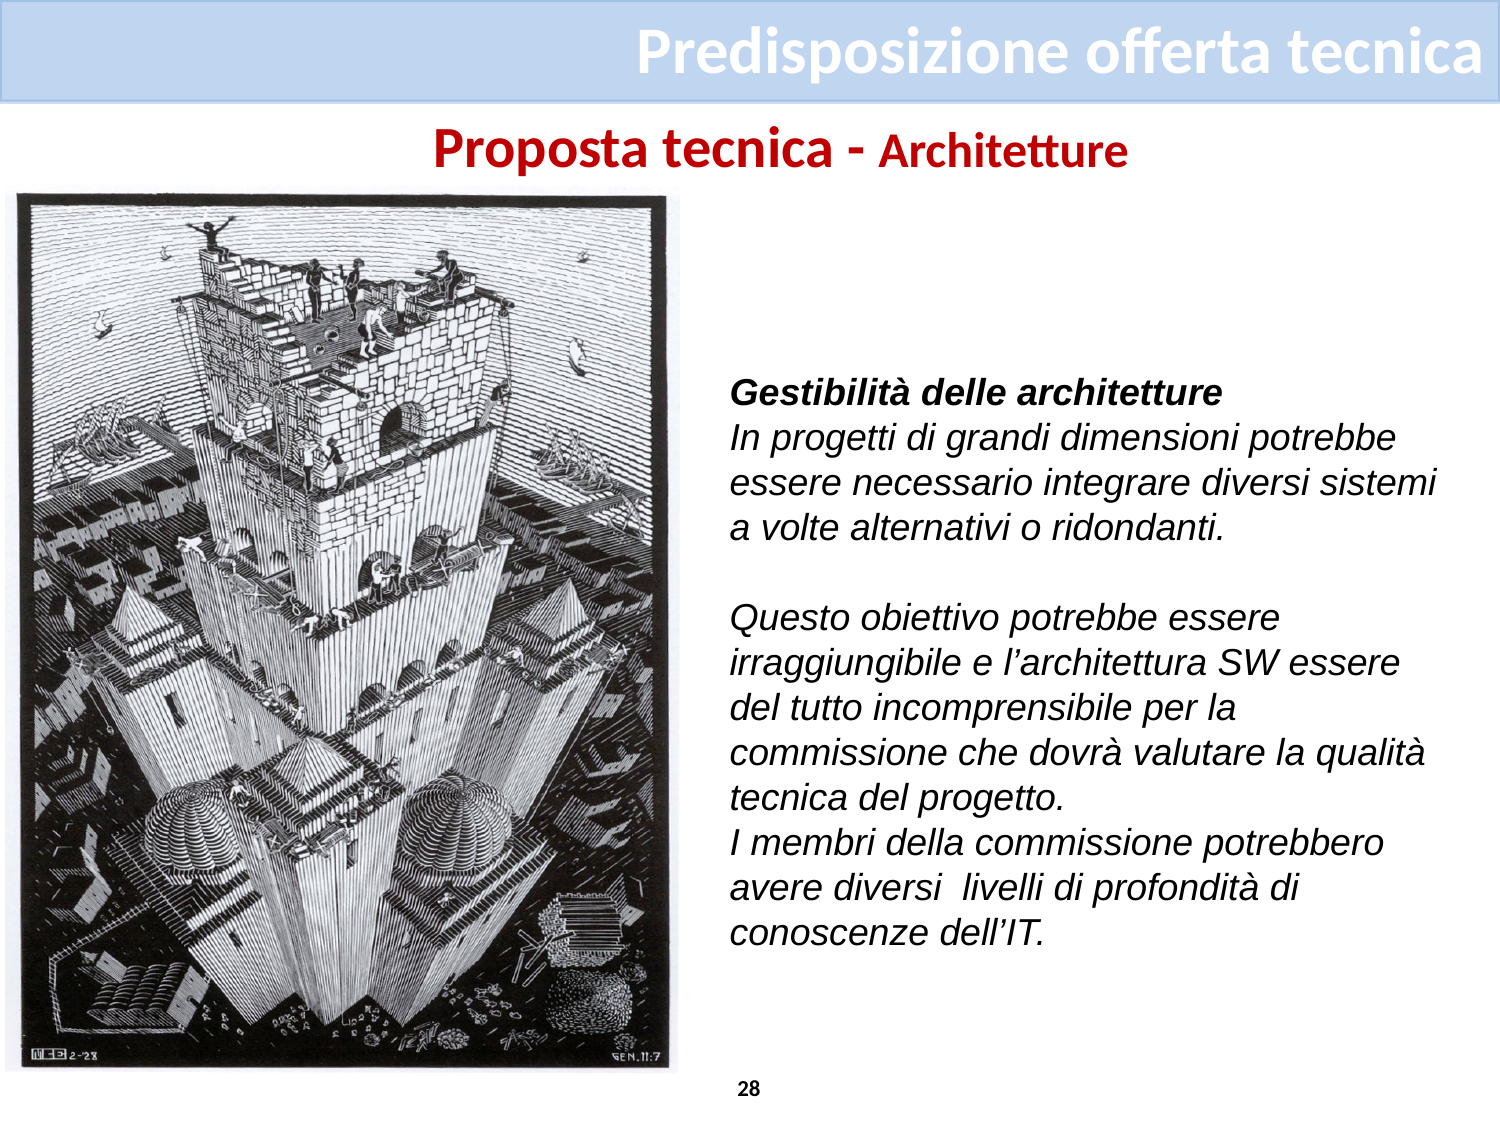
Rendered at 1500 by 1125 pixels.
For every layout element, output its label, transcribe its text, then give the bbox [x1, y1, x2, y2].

text_box Gestibilità delle architetture In progetti di grandi dimensioni potrebbe essere necessario integrare diversi sistemi a volte alternativi o ridondanti. Questo obiettivo potrebbe essere irraggiungibile e l’architettura SW essere del tutto incomprensibile per la commissione che dovrà valutare la qualità tecnica del progetto. I membri della commissione potrebbero avere diversi livelli di profondità di conoscenze dell’IT. [714, 360, 1459, 961]
text_box Proposta tecnica - Architetture [0, 101, 1500, 185]
text_box Predisposizione offerta tecnica [560, 0, 1500, 95]
text_box 28 [573, 1057, 924, 1118]
picture [5, 184, 680, 1075]
